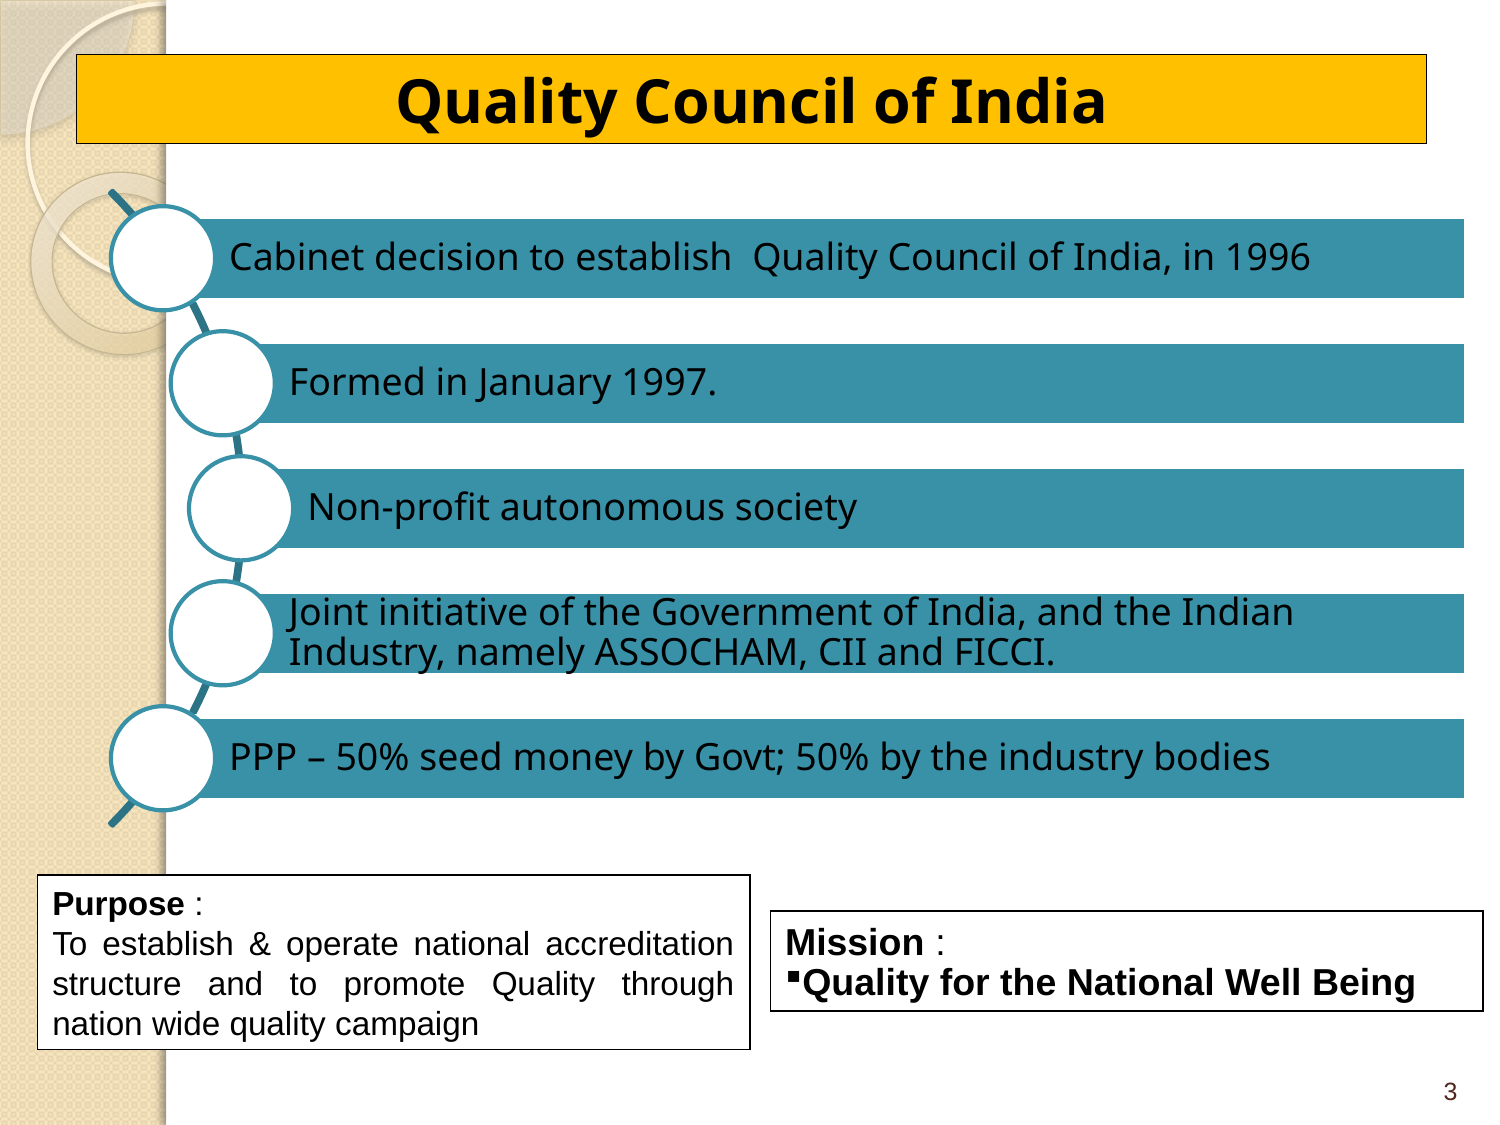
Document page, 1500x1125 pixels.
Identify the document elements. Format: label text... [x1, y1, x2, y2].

slide_number 3 [1413, 1034, 1488, 1113]
title Quality Council of India [76, 54, 1427, 144]
text_box Purpose : To establish & operate national accreditation structure and to promote Quality through nation wide quality campaign [37, 874, 750, 1050]
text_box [99, 174, 1476, 842]
text_box Mission : Quality for the National Well Being [770, 910, 1483, 1012]
